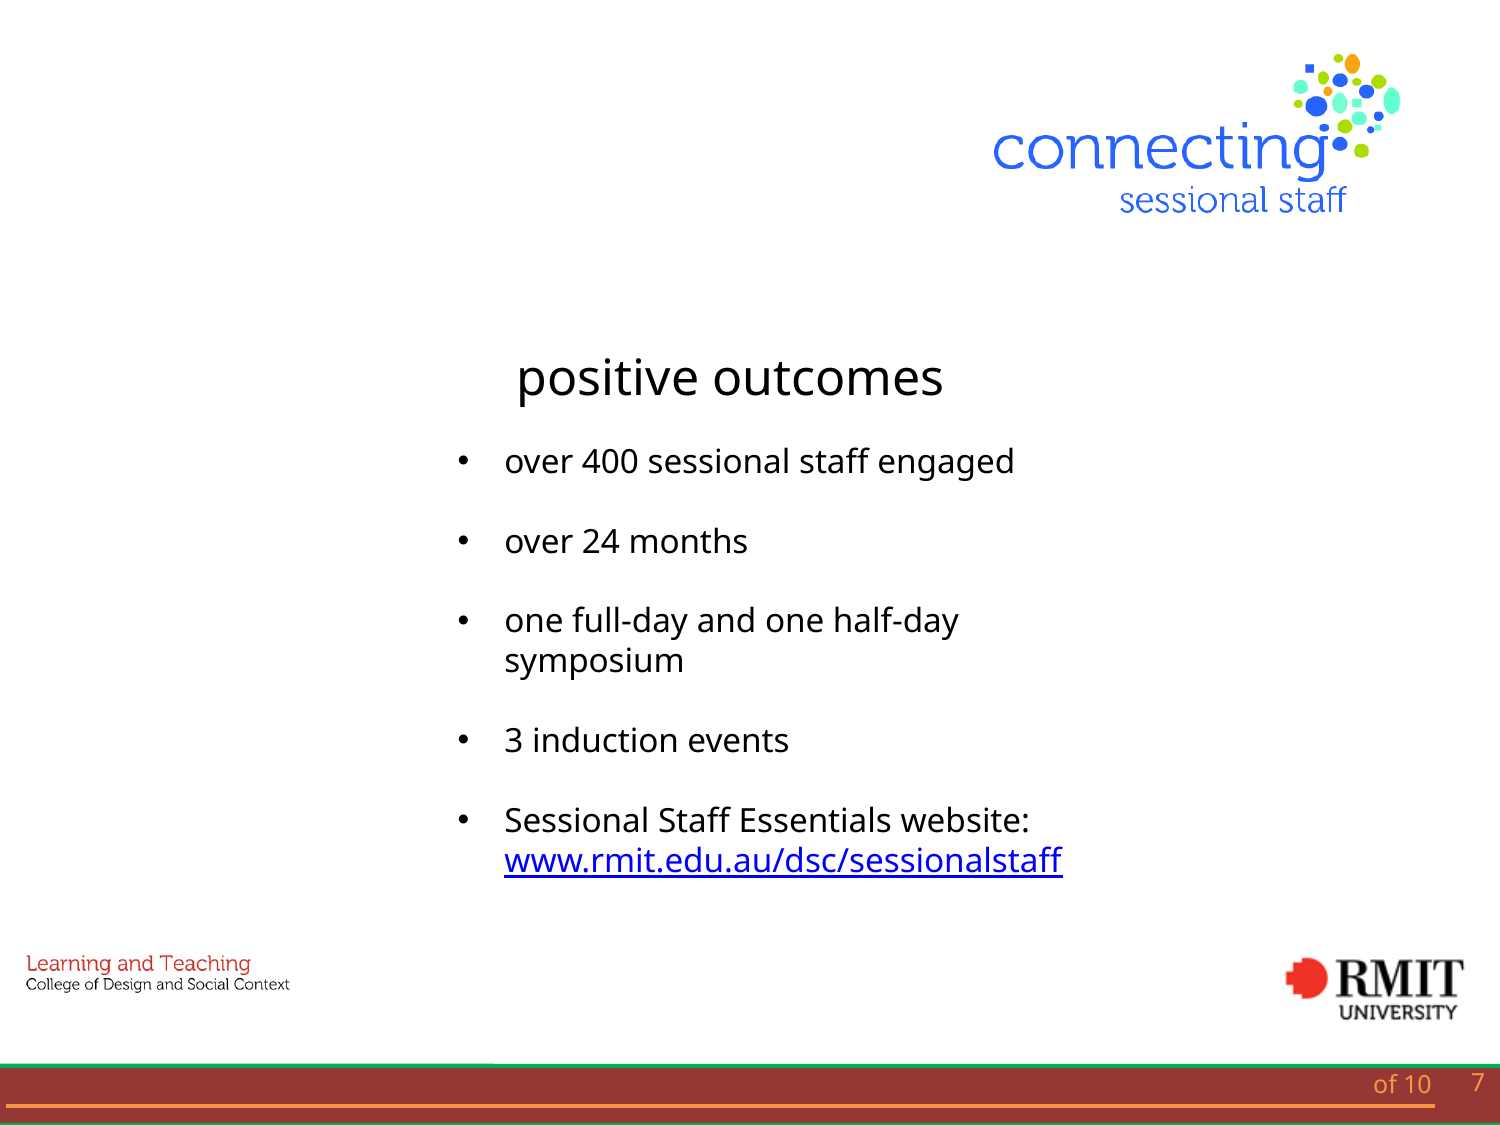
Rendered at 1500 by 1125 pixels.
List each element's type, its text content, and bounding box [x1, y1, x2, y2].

picture [0, 928, 302, 1030]
picture [1281, 951, 1473, 1026]
slide_number 7 [1447, 1050, 1500, 1118]
text_box of 10 [1316, 1050, 1447, 1118]
text_box [0, 1063, 1500, 1125]
text_box positive outcomes [502, 338, 960, 413]
picture [991, 54, 1400, 221]
text_box over 400 sessional staff engaged over 24 months one full-day and one half-day symposium 3 induction events Sessional Staff Essentials website: www.rmit.edu.au/dsc/sessionalstaff [442, 432, 1140, 892]
